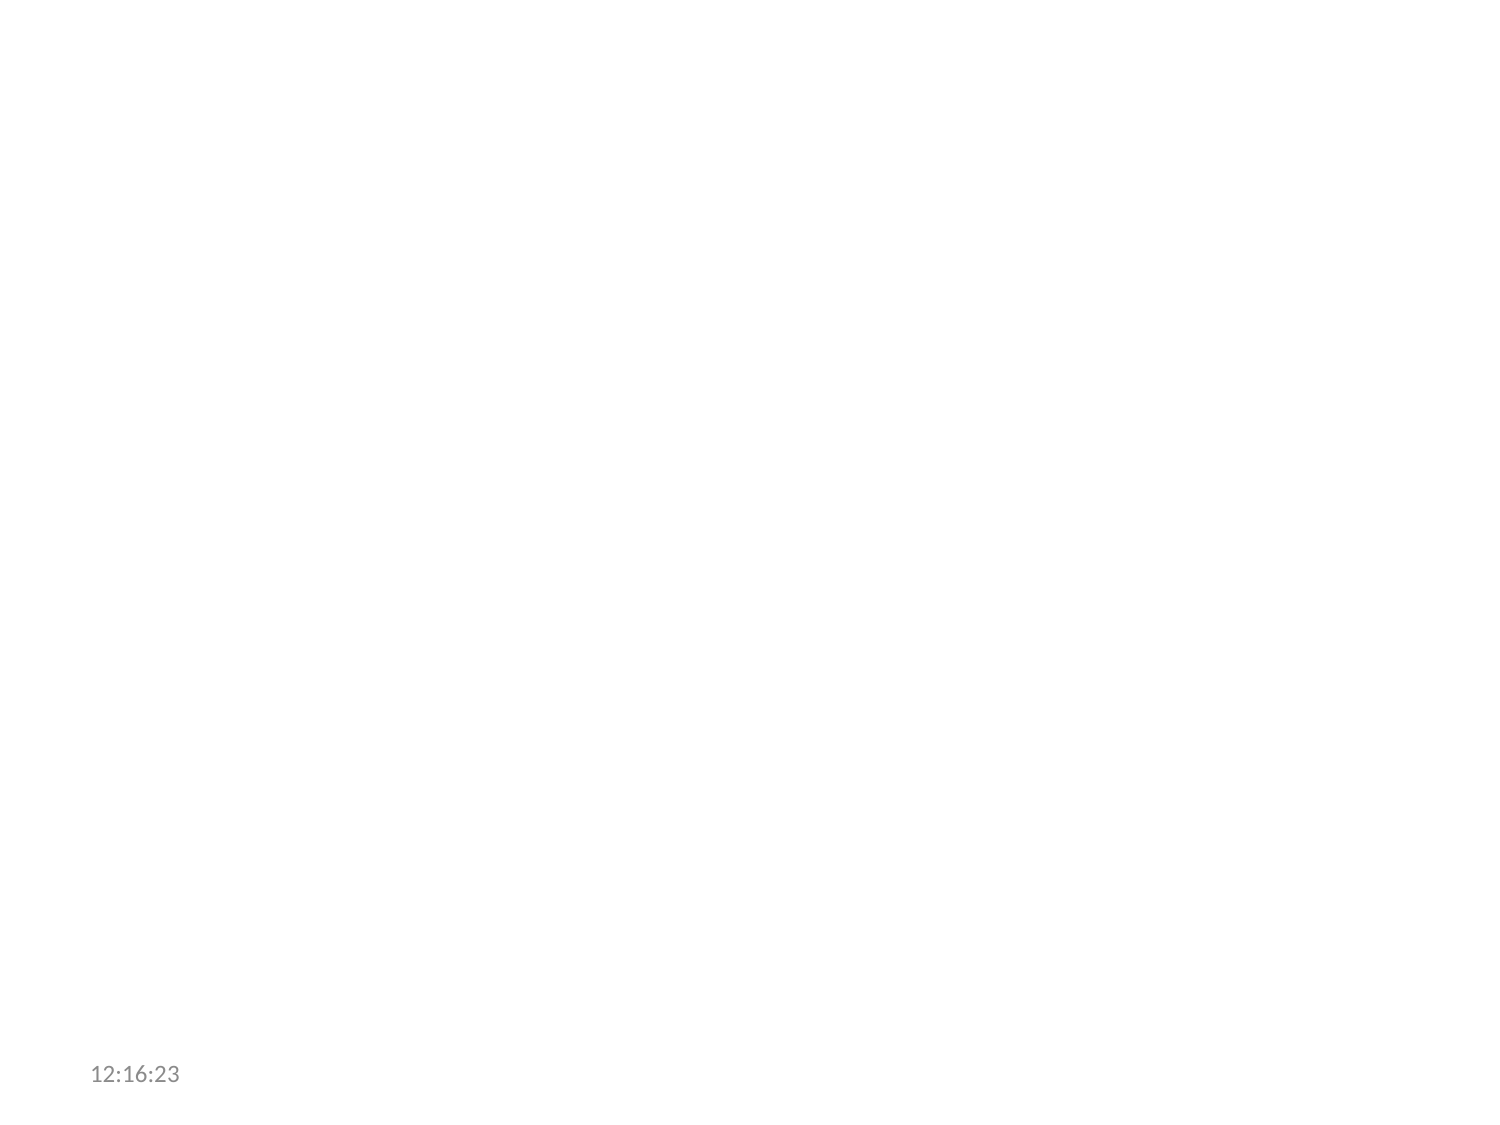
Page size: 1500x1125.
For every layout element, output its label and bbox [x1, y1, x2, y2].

slide_number [75, 1042, 425, 1103]
